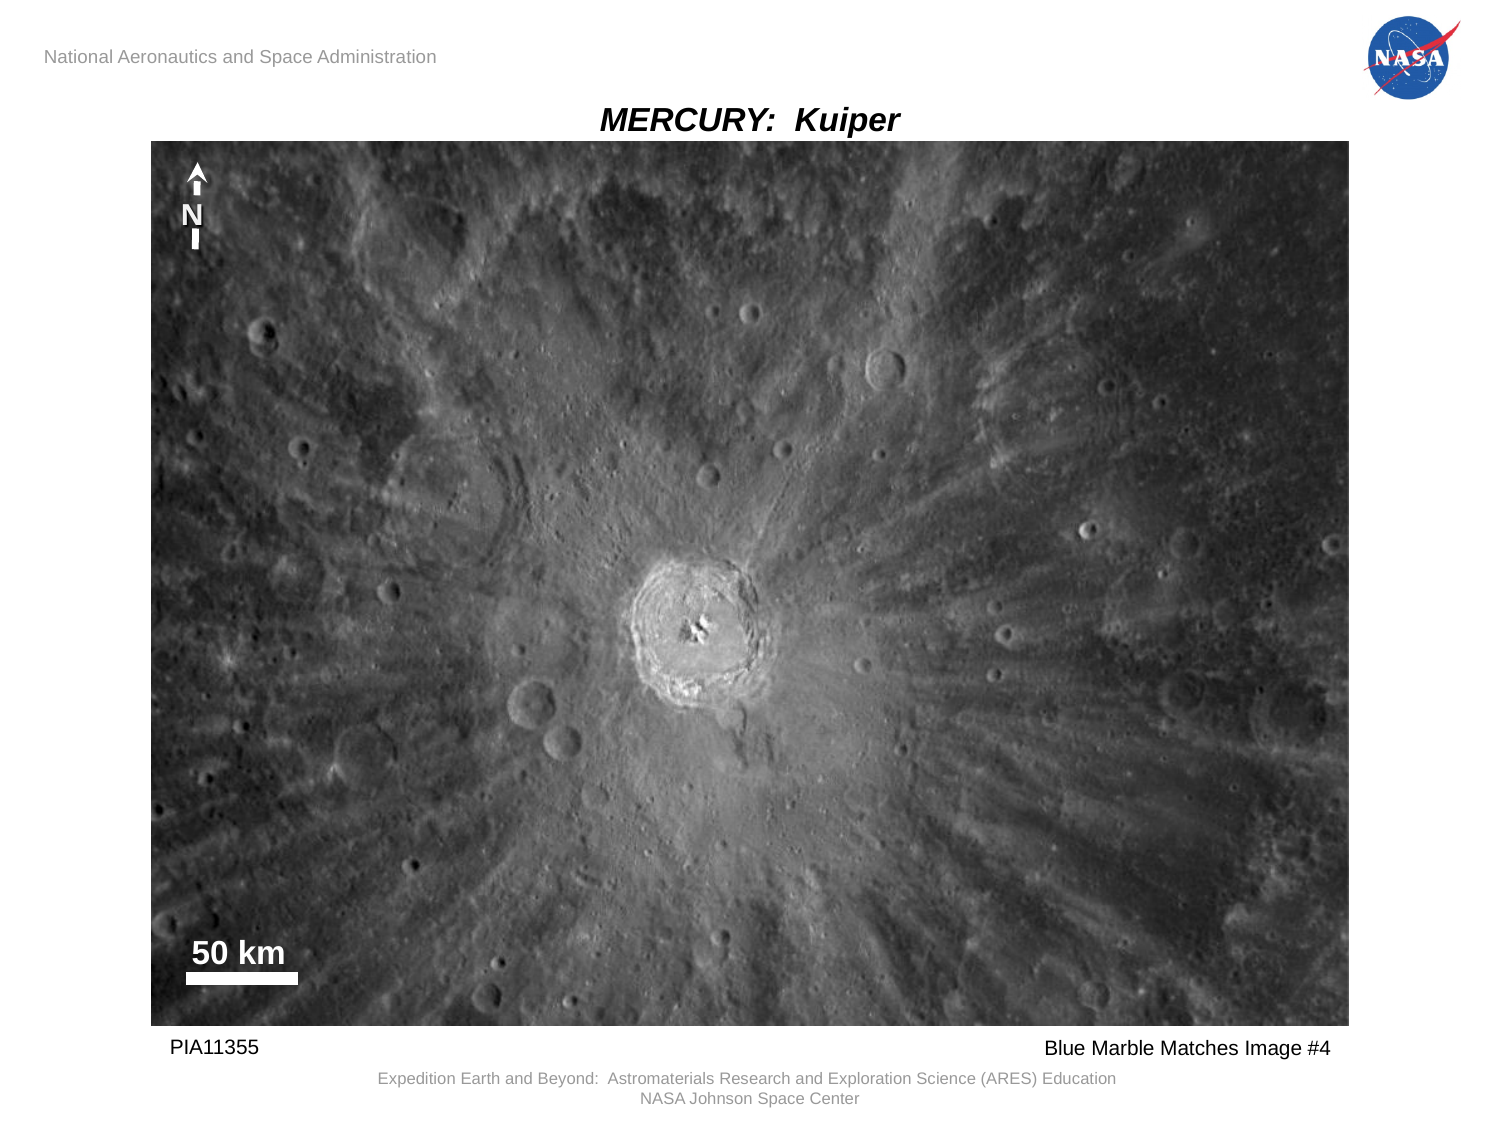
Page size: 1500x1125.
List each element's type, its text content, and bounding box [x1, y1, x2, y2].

picture [1362, 15, 1461, 100]
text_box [150, 140, 1350, 1068]
text_box MERCURY: Kuiper [381, 91, 1119, 139]
